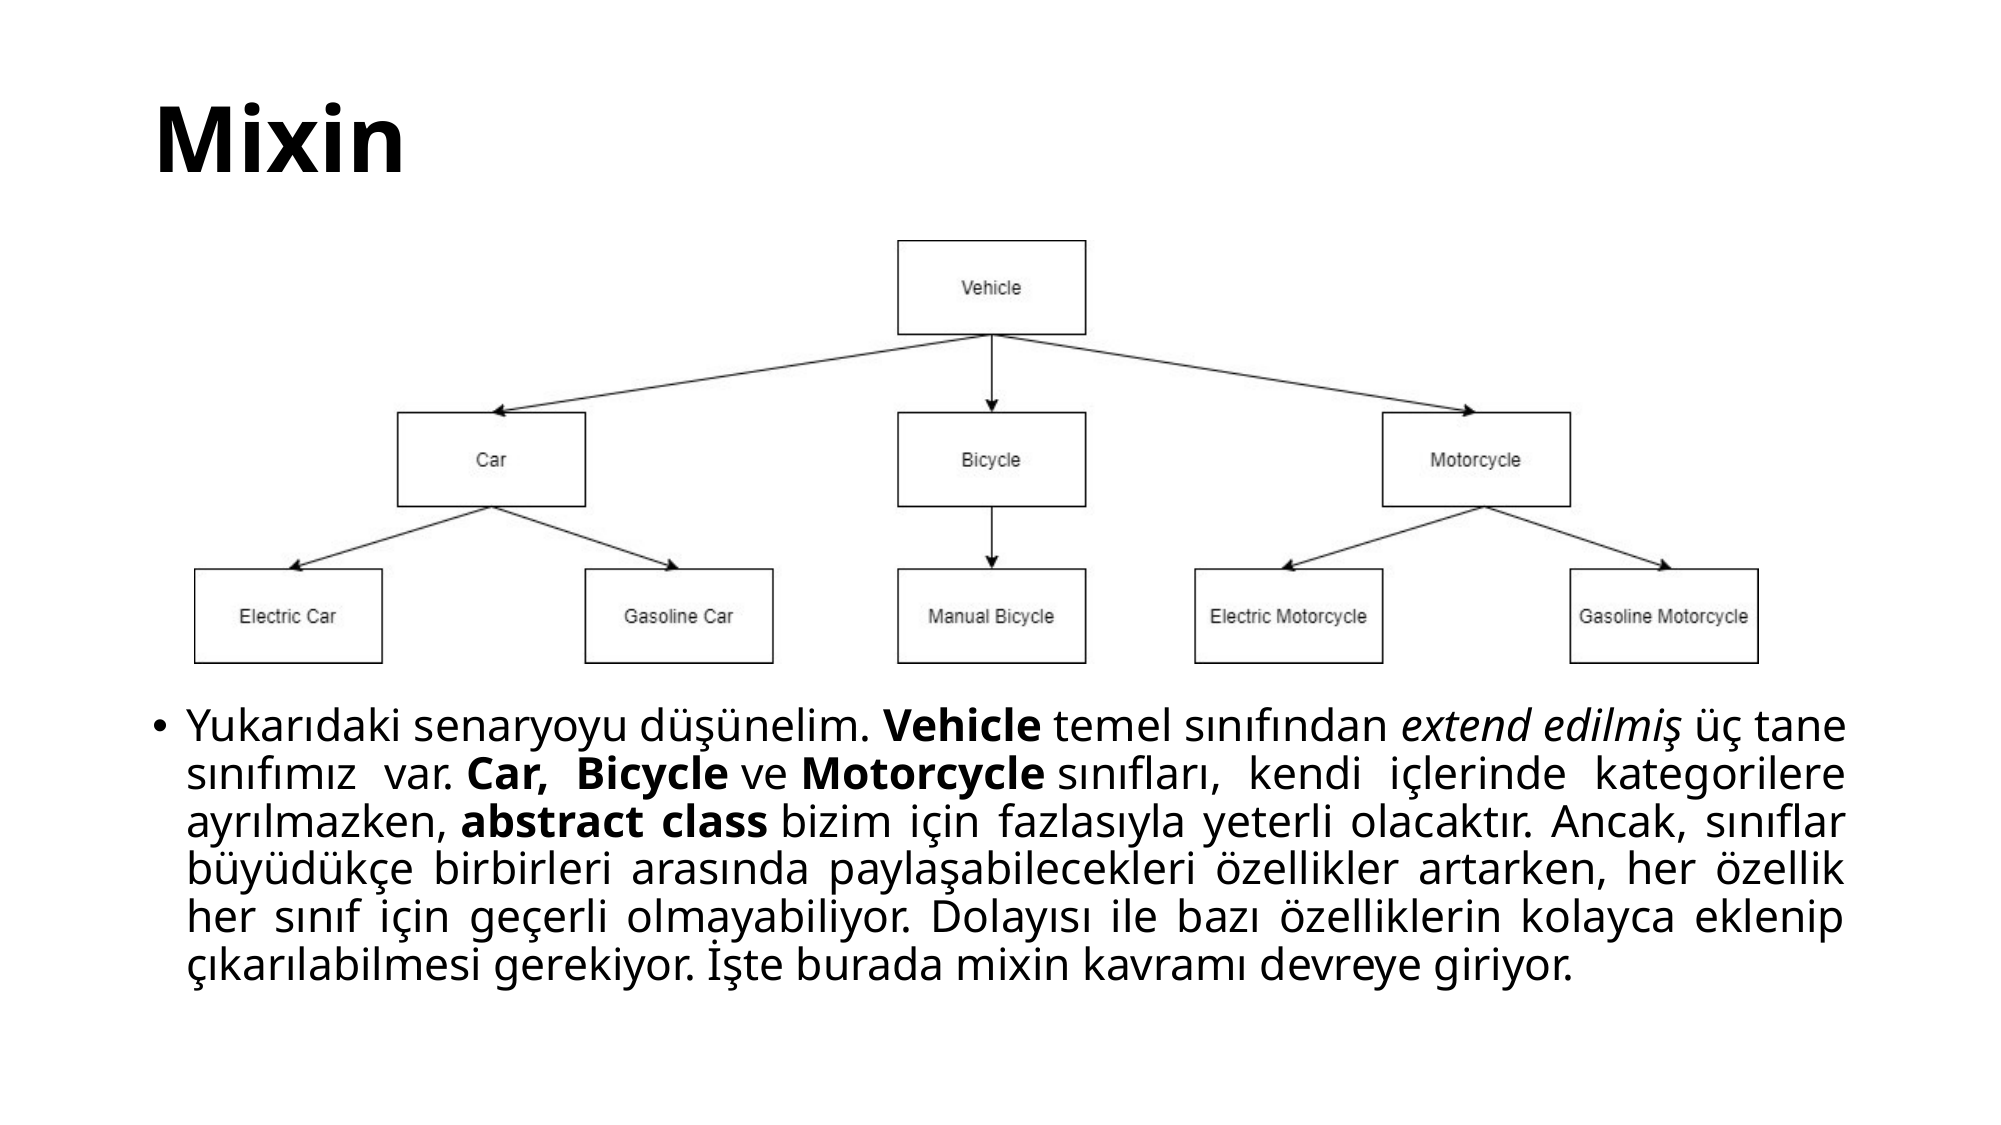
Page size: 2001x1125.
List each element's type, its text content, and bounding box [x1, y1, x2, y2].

picture [194, 240, 1759, 664]
list Yukarıdaki senaryoyu düşünelim. Vehicle temel sınıfından extend edilmiş üç tane sınıfımız var. Car, Bicycle ve Motorcycle sınıfları, kendi içlerinde kategorilere ayrılmazken, abstract class bizim için fazlasıyla yeterli olacaktır. Ancak, sınıflar büyüdükçe birbirleri arasında paylaşabilecekleri özellikler artarken, her özellik her sınıf için geçerli olmayabiliyor. Dolayısı ile bazı özelliklerin kolayca eklenip çıkarılabilmesi gerekiyor. İşte burada mixin kavramı devreye giriyor. [137, 696, 1863, 1014]
title Mixin [137, 59, 1863, 227]
